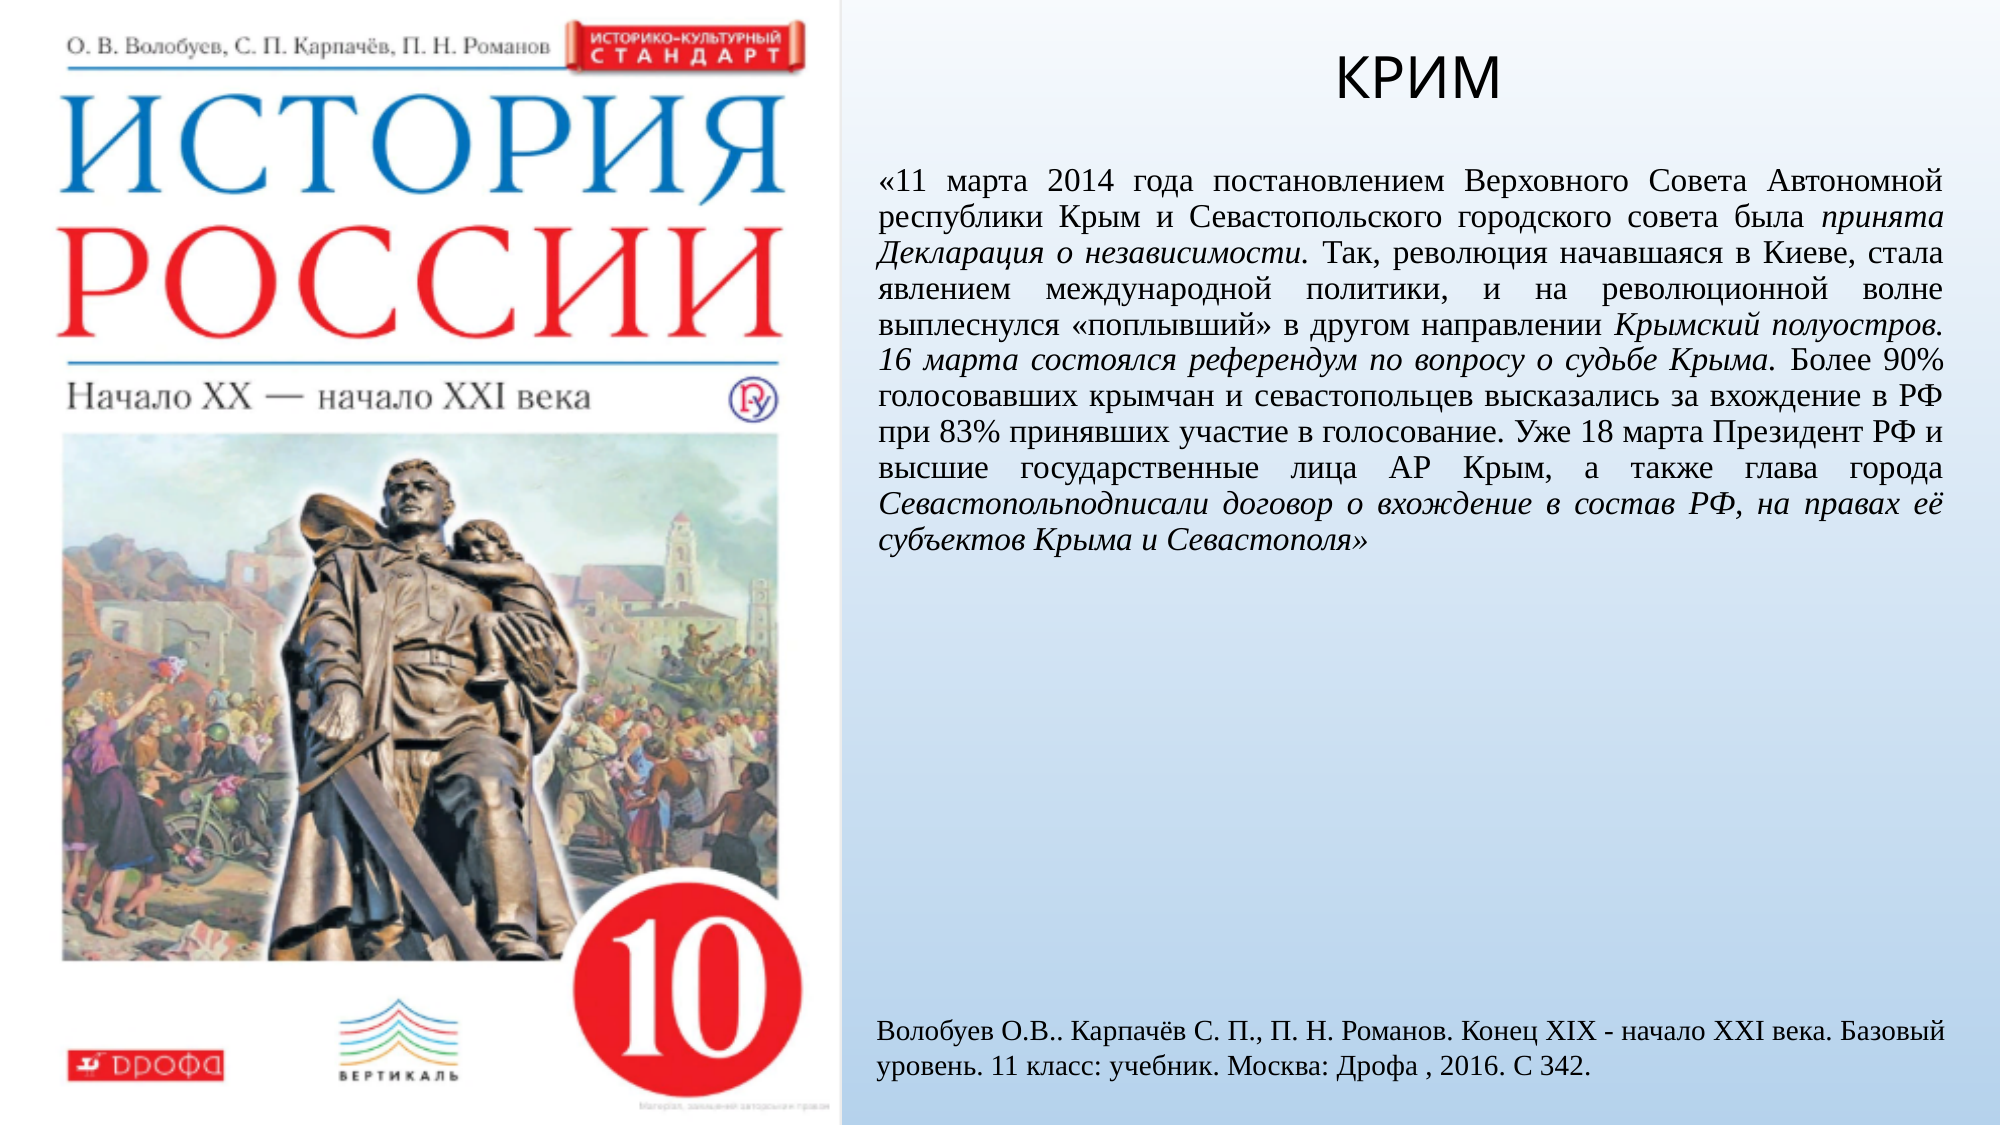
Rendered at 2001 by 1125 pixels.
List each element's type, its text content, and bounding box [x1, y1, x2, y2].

picture [0, 0, 842, 1125]
text_box Волобуев О.В.. Карпачёв С. П., П. Н. Романов. Конец XIX - начало XXI века. Базовый уровень. 11 класс: учебник. Москва: Дрофа , 2016. С 342. [861, 1004, 2000, 1089]
title КРИМ [1319, 21, 1546, 138]
list «11 марта 2014 года постановлением Верховного Совета Автономной республики Крым и Севастопольского городского совета была принята Декларация о независимости. Так, революция начавшаяся в Киеве, стала явлением международной политики, и на революционной волне выплеснулся «поплывший» в другом направлении Крымский полуостров. 16 марта состоялся референдум по вопросу о судьбе Крыма. Более 90% голосовавших крымчан и севастопольцев высказались за вхождение в РФ при 83% принявших участие в голосование. Уже 18 марта Президент РФ и высшие государственные лица АР Крым, а также глава города Севастопольподписали договор о вхождение в состав РФ, на правах её субъектов Крыма и Севастополя» [863, 154, 1961, 601]
